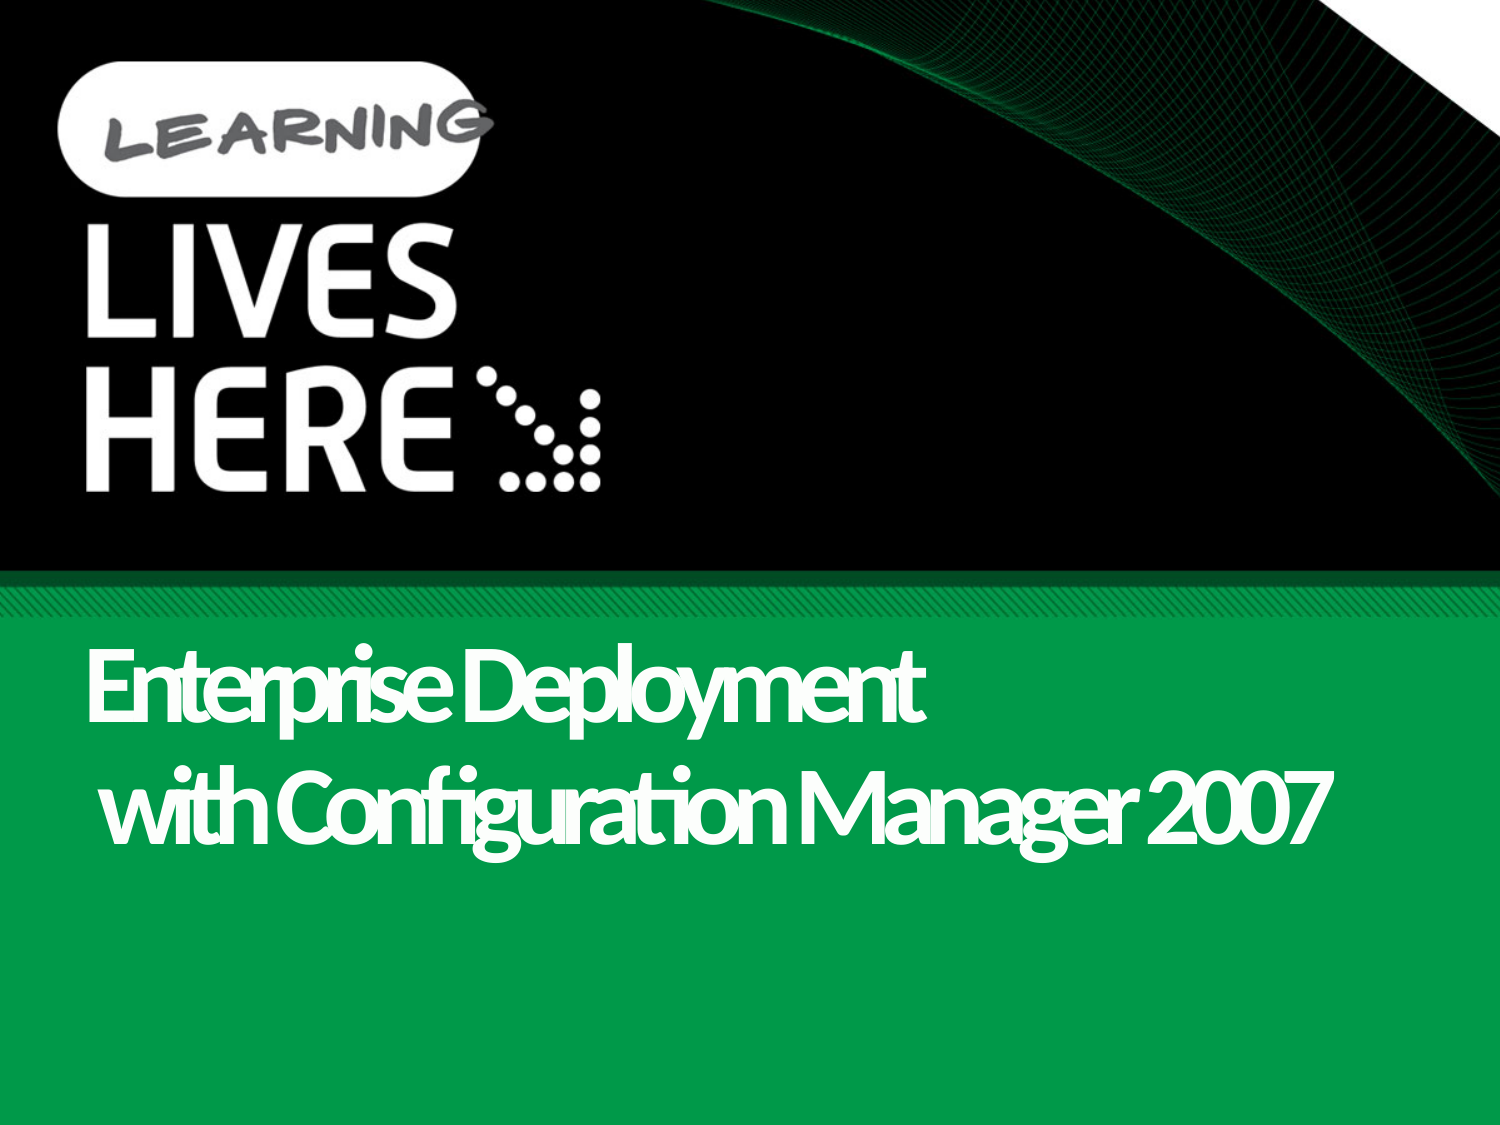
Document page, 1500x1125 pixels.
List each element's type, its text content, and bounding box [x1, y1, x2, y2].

list Enterprise Deployment with Configuration Manager 2007 [83, 625, 1344, 800]
picture [0, 0, 1500, 1125]
